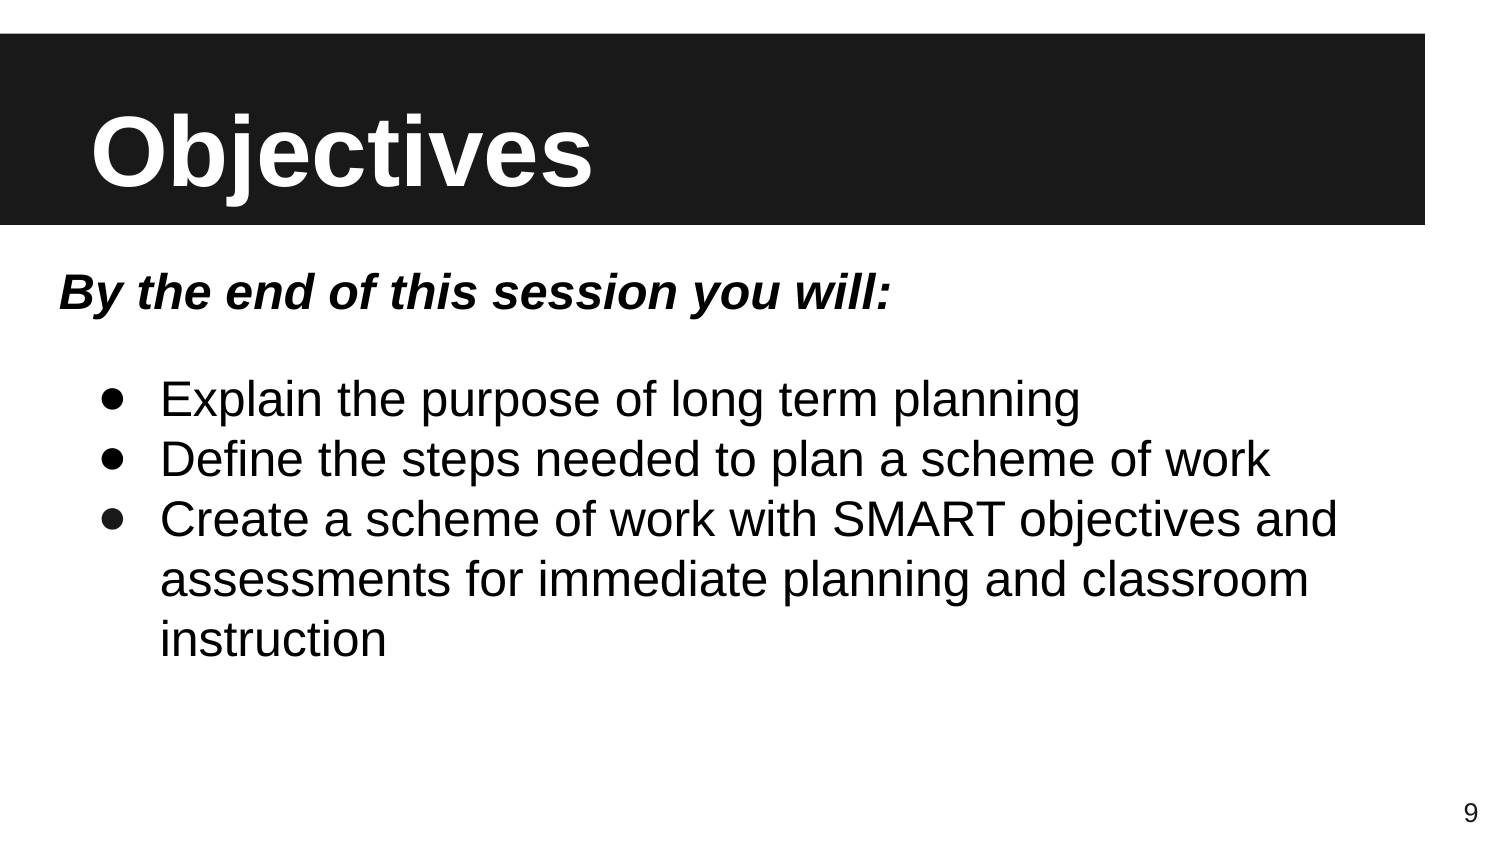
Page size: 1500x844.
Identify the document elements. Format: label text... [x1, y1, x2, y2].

slide_number 9 [1403, 779, 1494, 844]
title Objectives [75, 33, 1425, 221]
list Explain the purpose of long term planning Define the steps needed to plan a scheme of work Create a scheme of work with SMART objectives and assessments for immediate planning and classroom instruction [69, 291, 1420, 698]
text_box By the end of this session you will: [44, 252, 1021, 328]
